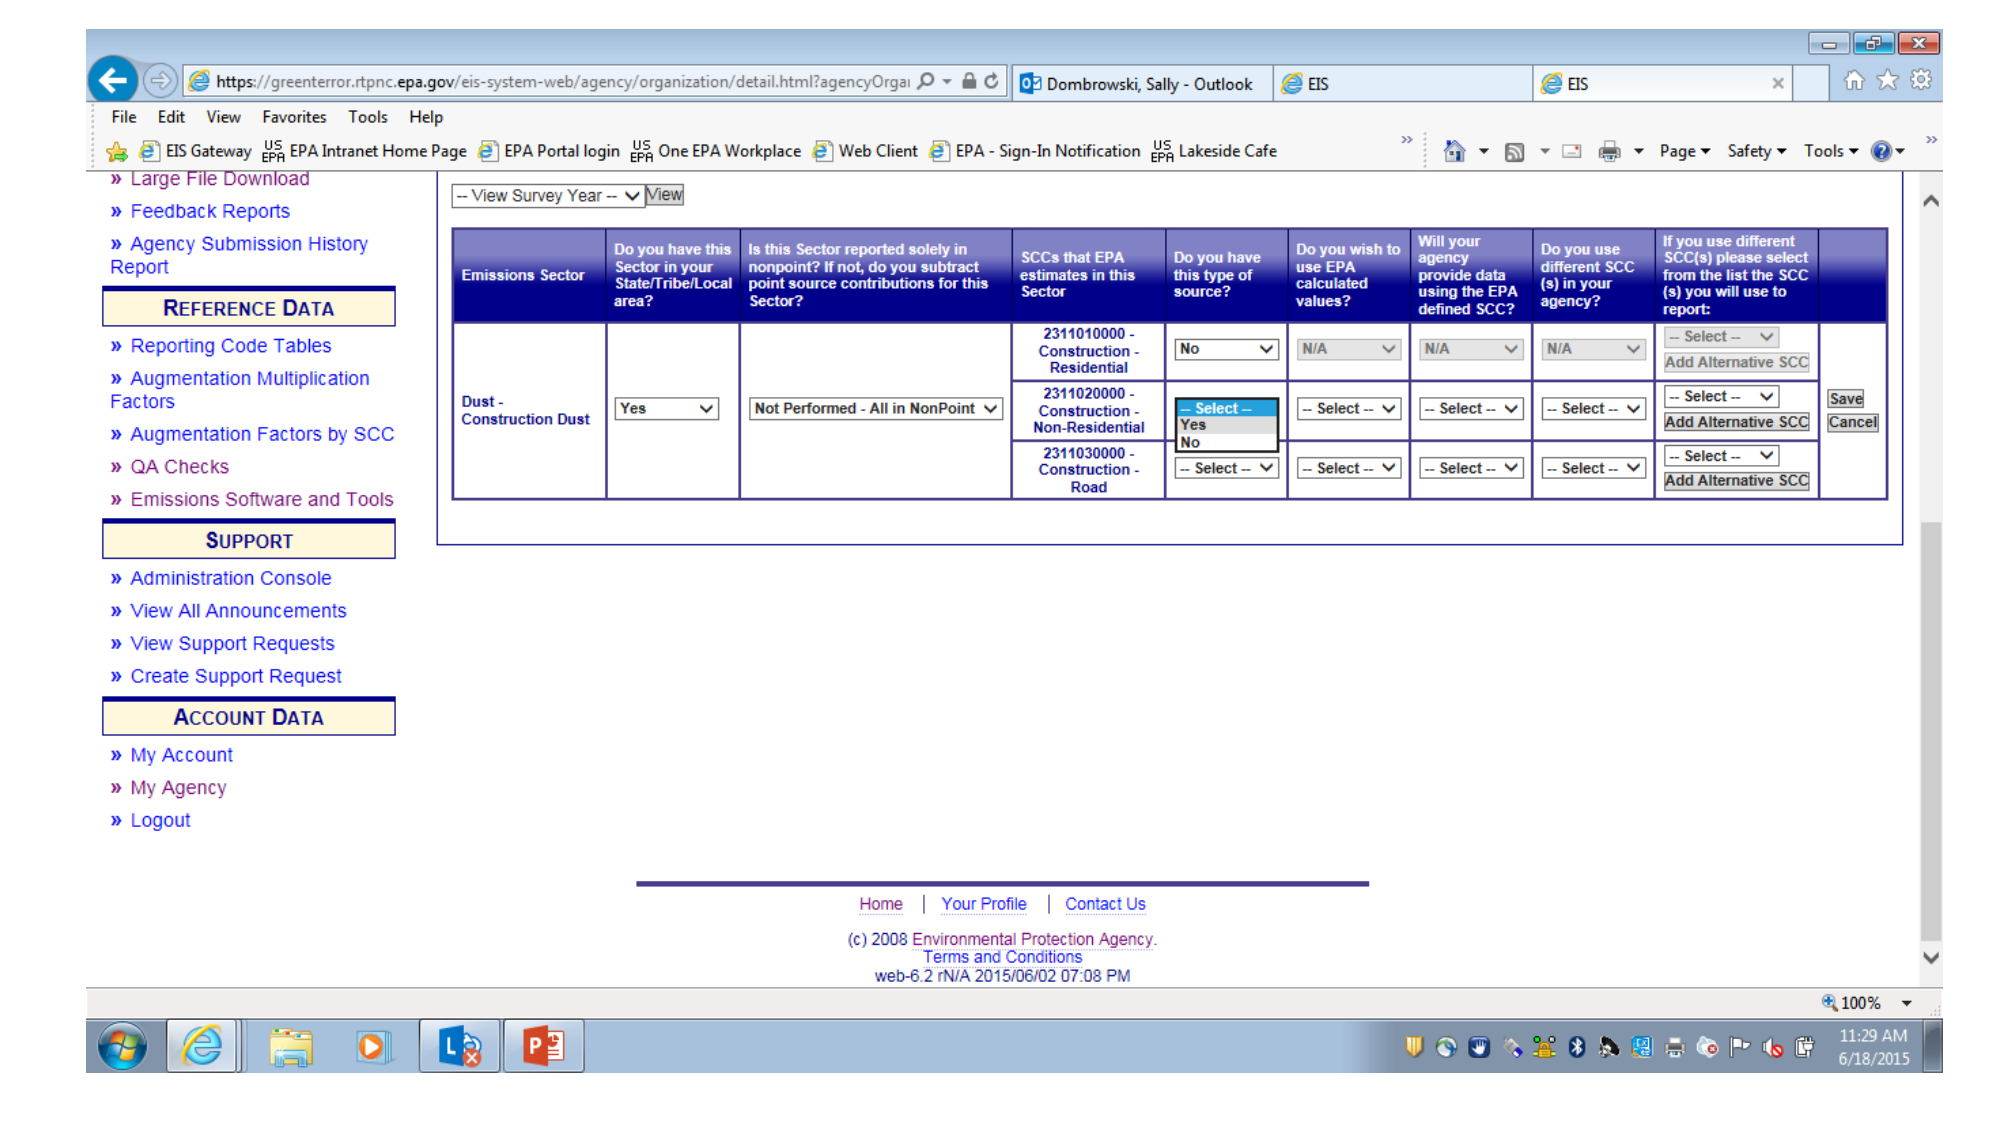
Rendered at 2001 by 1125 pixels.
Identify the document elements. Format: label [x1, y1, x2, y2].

picture [86, 29, 1943, 1073]
